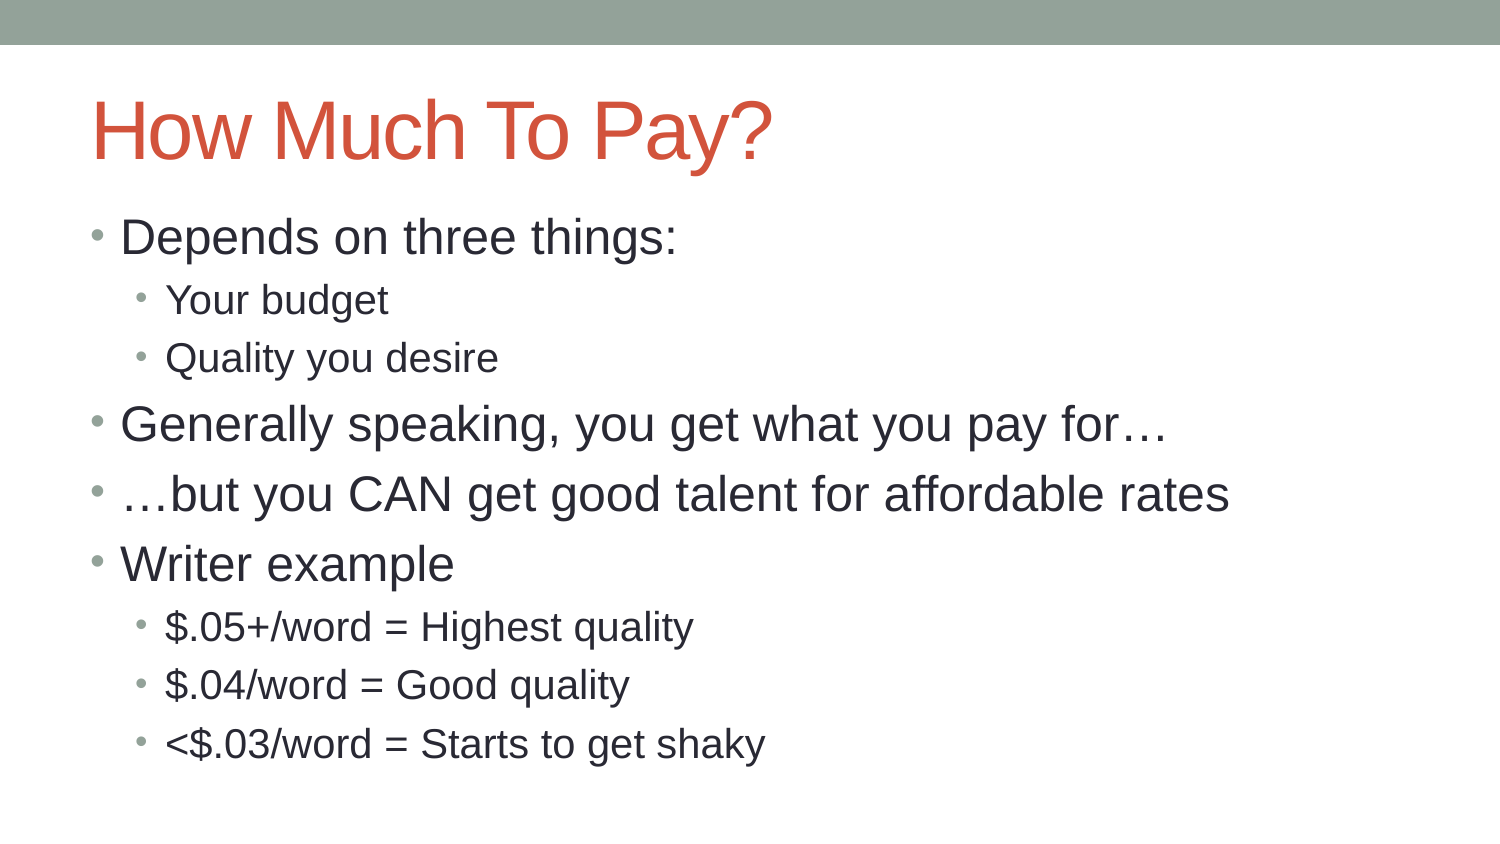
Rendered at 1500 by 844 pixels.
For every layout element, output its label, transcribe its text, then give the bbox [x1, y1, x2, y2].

title How Much To Pay? [75, 65, 1425, 188]
list Depends on three things: Your budget Quality you desire Generally speaking, you get what you pay for… …but you CAN get good talent for affordable rates Writer example $.05+/word = Highest quality $.04/word = Good quality <$.03/word = Starts to get shaky [75, 196, 1425, 797]
